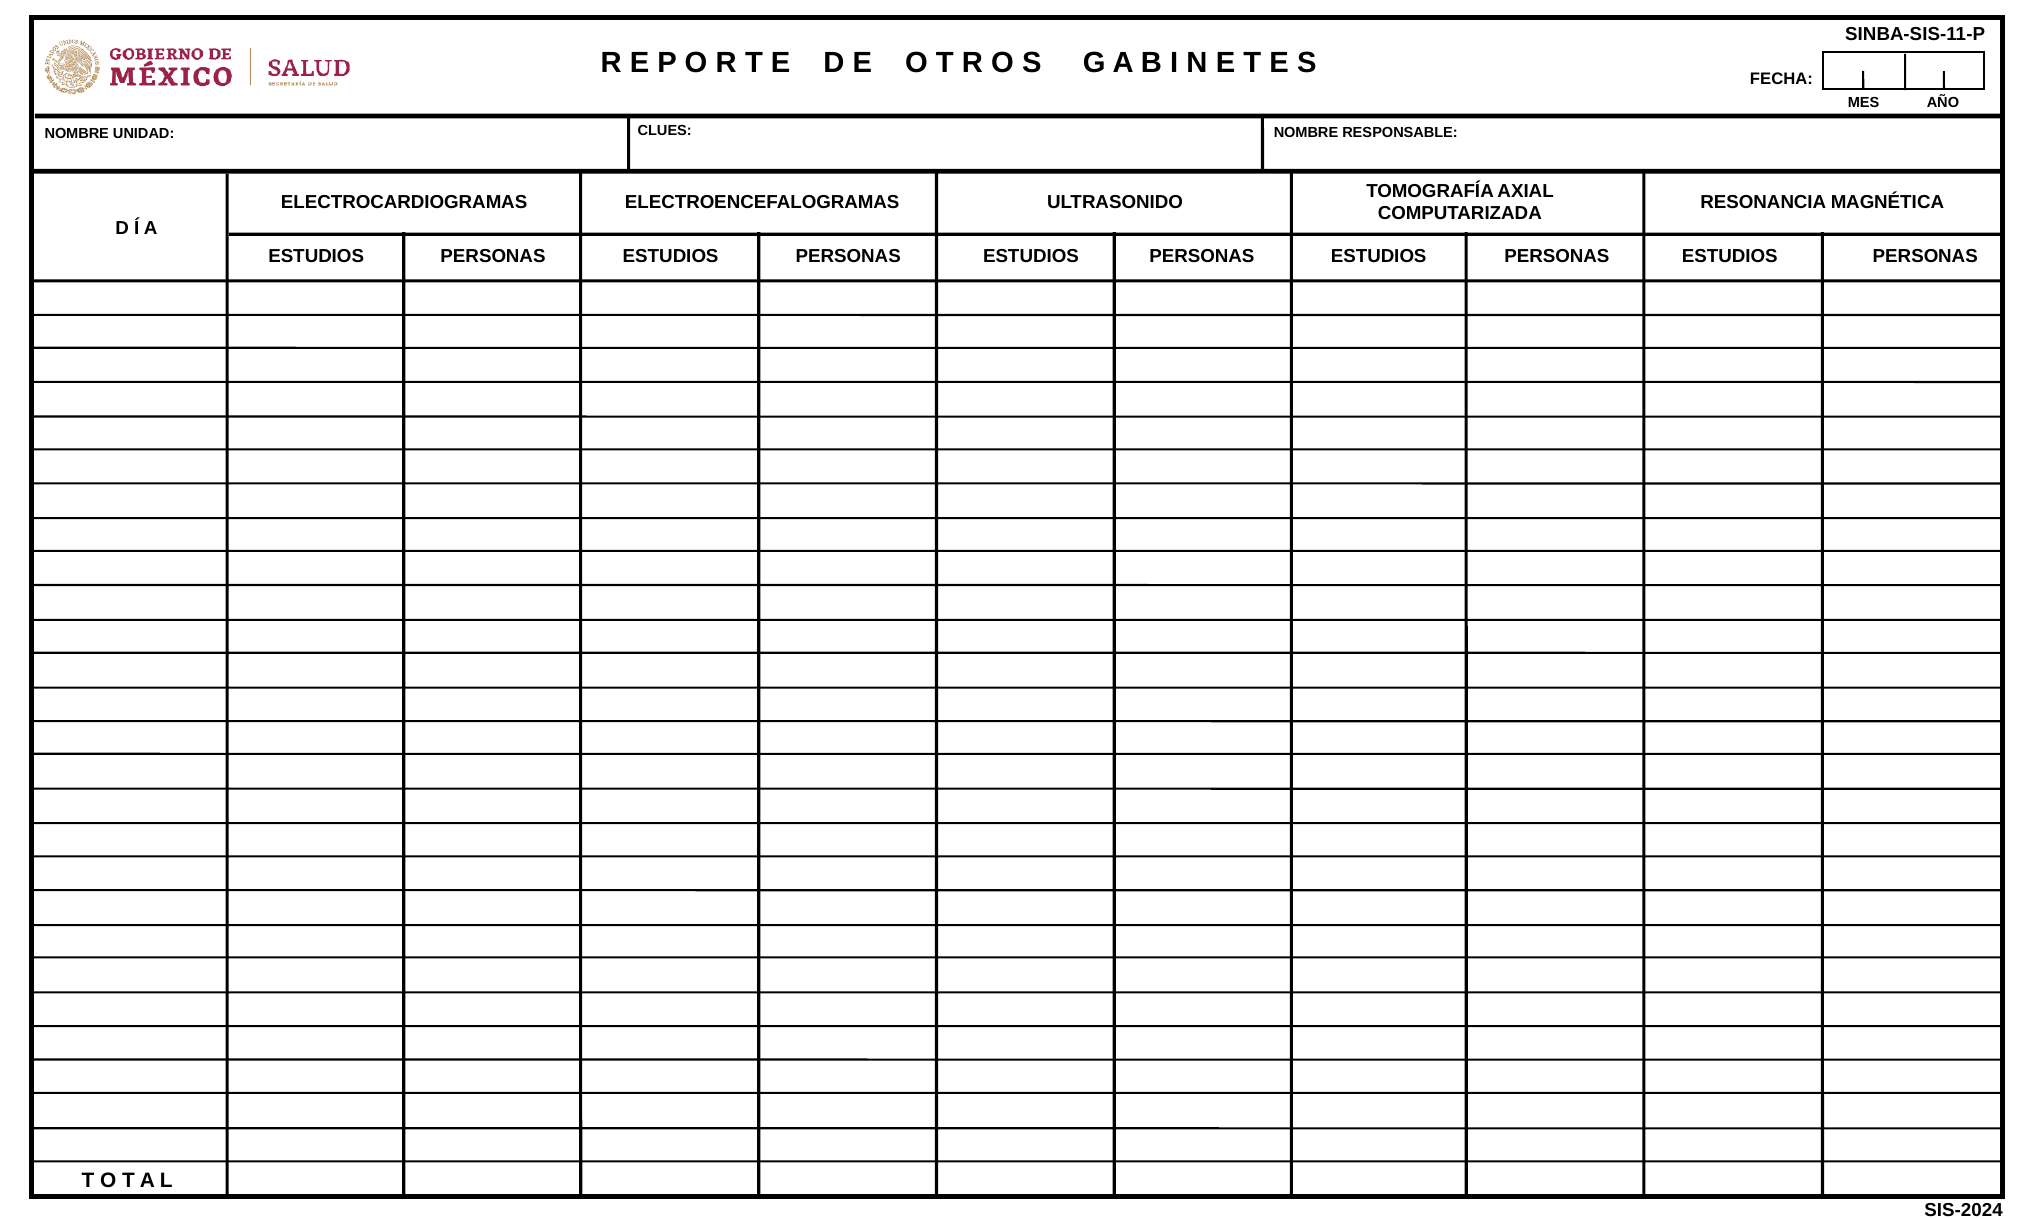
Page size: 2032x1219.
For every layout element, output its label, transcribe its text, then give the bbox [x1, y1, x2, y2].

text_box ESTUDIOS [1644, 236, 1822, 274]
text_box PERSONAS [1832, 236, 2018, 274]
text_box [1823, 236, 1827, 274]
text_box CLUES: [623, 113, 784, 146]
text_box ELECTROENCEFALOGRAMAS [584, 182, 940, 220]
text_box D Í A [40, 207, 233, 246]
text_box NOMBRE RESPONSABLE: [1258, 115, 1506, 148]
text_box PERSONAS [752, 236, 932, 274]
text_box RESONANCIA MAGNÉTICA [1644, 182, 2000, 220]
picture [34, 30, 360, 103]
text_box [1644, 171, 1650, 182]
text_box ESTUDIOS [1300, 236, 1464, 274]
text_box ESTUDIOS [578, 236, 752, 274]
text_box ELECTROCARDIOGRAMAS [226, 182, 581, 220]
text_box TOMOGRAFÍA AXIAL COMPUTARIZADA [1269, 171, 1643, 231]
text_box PERSONAS [404, 236, 578, 274]
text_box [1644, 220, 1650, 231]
text_box ESTUDIOS [932, 236, 1104, 274]
text_box NOMBRE UNIDAD: [29, 116, 206, 150]
text_box ULTRASONIDO [940, 182, 1293, 220]
text_box R E P O R T E D E O T R O S G A B I N E T E S [58, 29, 1867, 93]
text_box ESTUDIOS [228, 236, 403, 274]
text_box T O T A L [49, 1159, 205, 1200]
text_box PERSONAS [1104, 236, 1300, 274]
text_box ESTUDIOS [1632, 236, 1643, 274]
text_box PERSONAS [1464, 236, 1632, 274]
